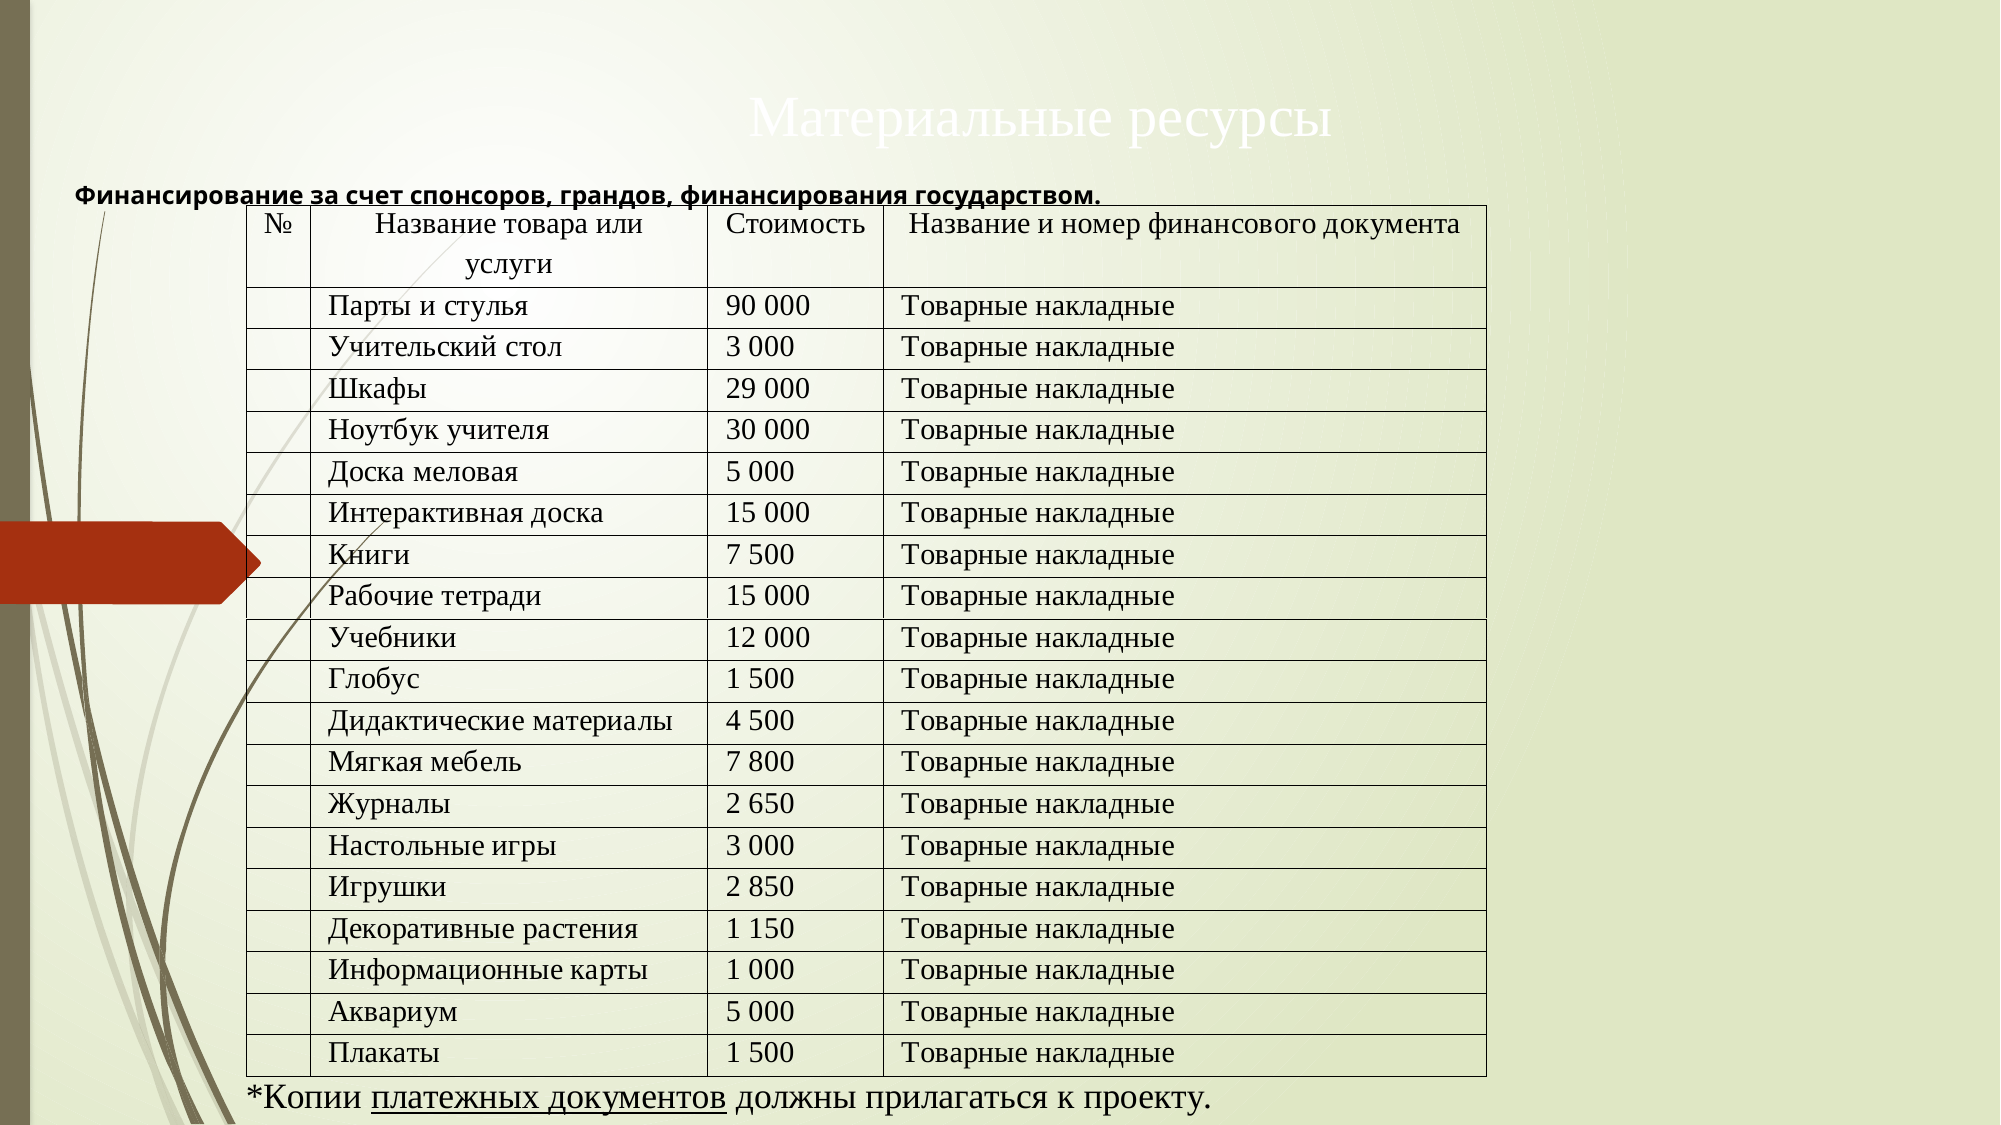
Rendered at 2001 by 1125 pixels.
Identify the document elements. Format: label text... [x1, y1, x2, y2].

title Материальные ресурсы [298, 48, 1950, 156]
list Финансирование за счет спонсоров, грандов, финансирования государством. [59, 171, 1434, 1088]
picture [245, 204, 1575, 1125]
